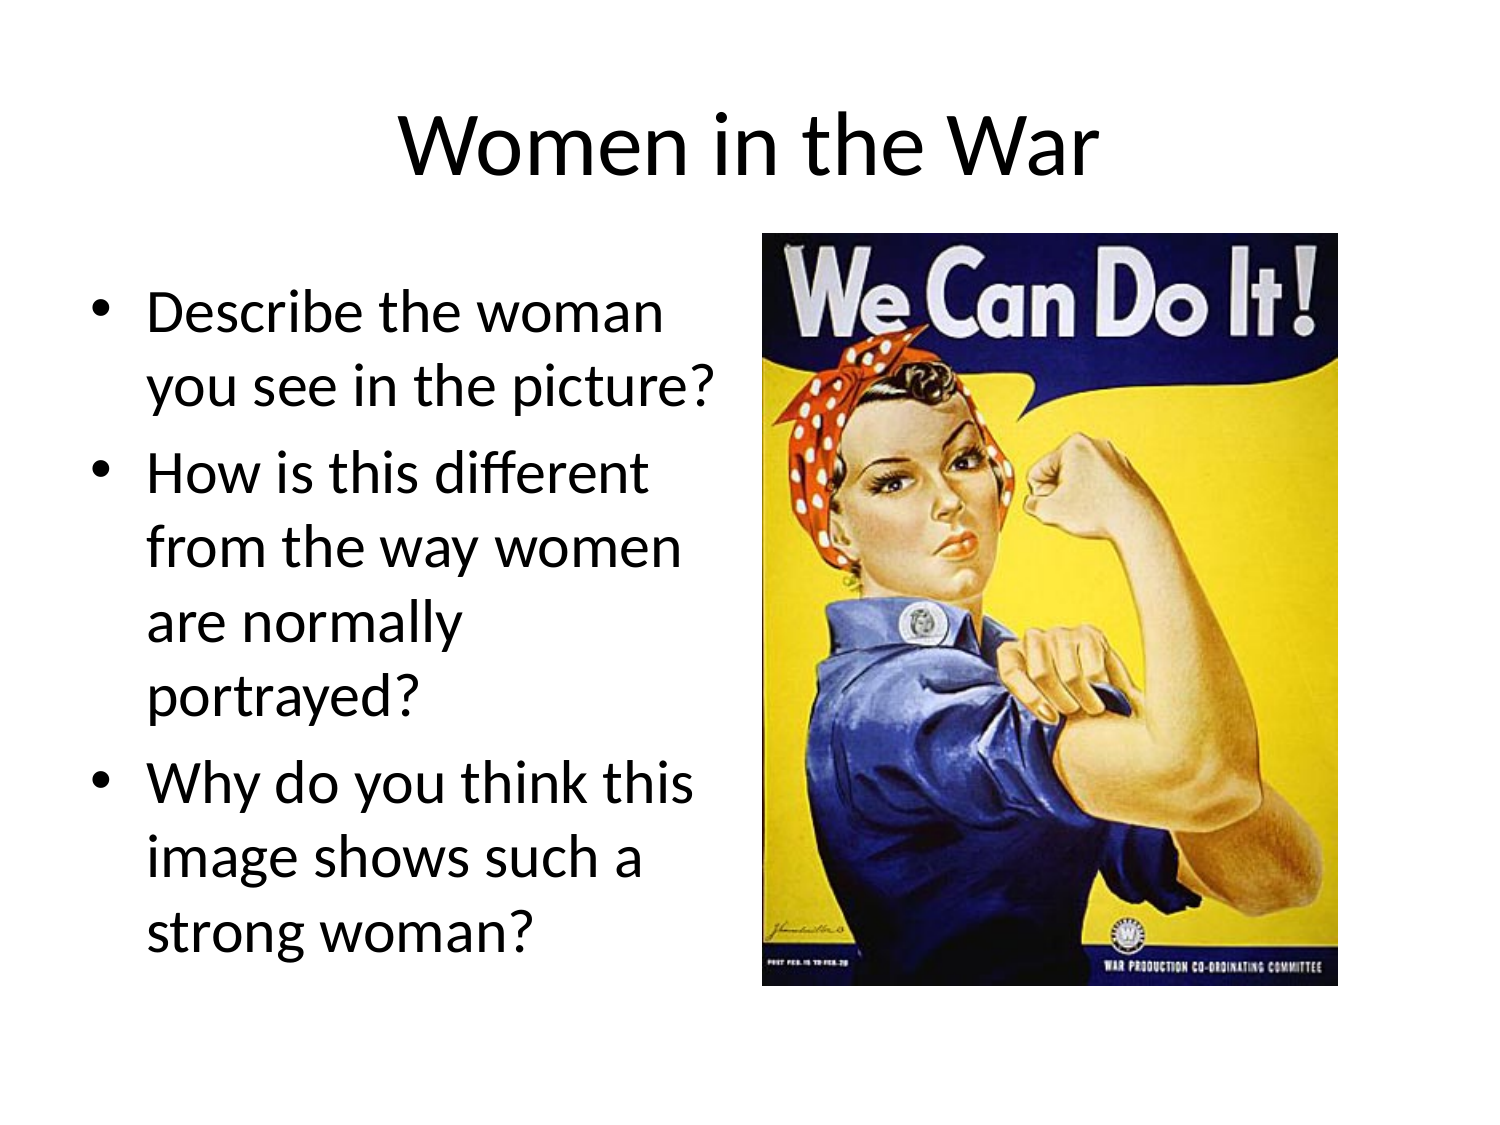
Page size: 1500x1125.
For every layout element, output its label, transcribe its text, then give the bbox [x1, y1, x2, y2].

picture [762, 233, 1338, 987]
title Women in the War [75, 45, 1425, 233]
list Describe the woman you see in the picture? How is this different from the way women are normally portrayed? Why do you think this image shows such a strong woman? [75, 262, 738, 1005]
